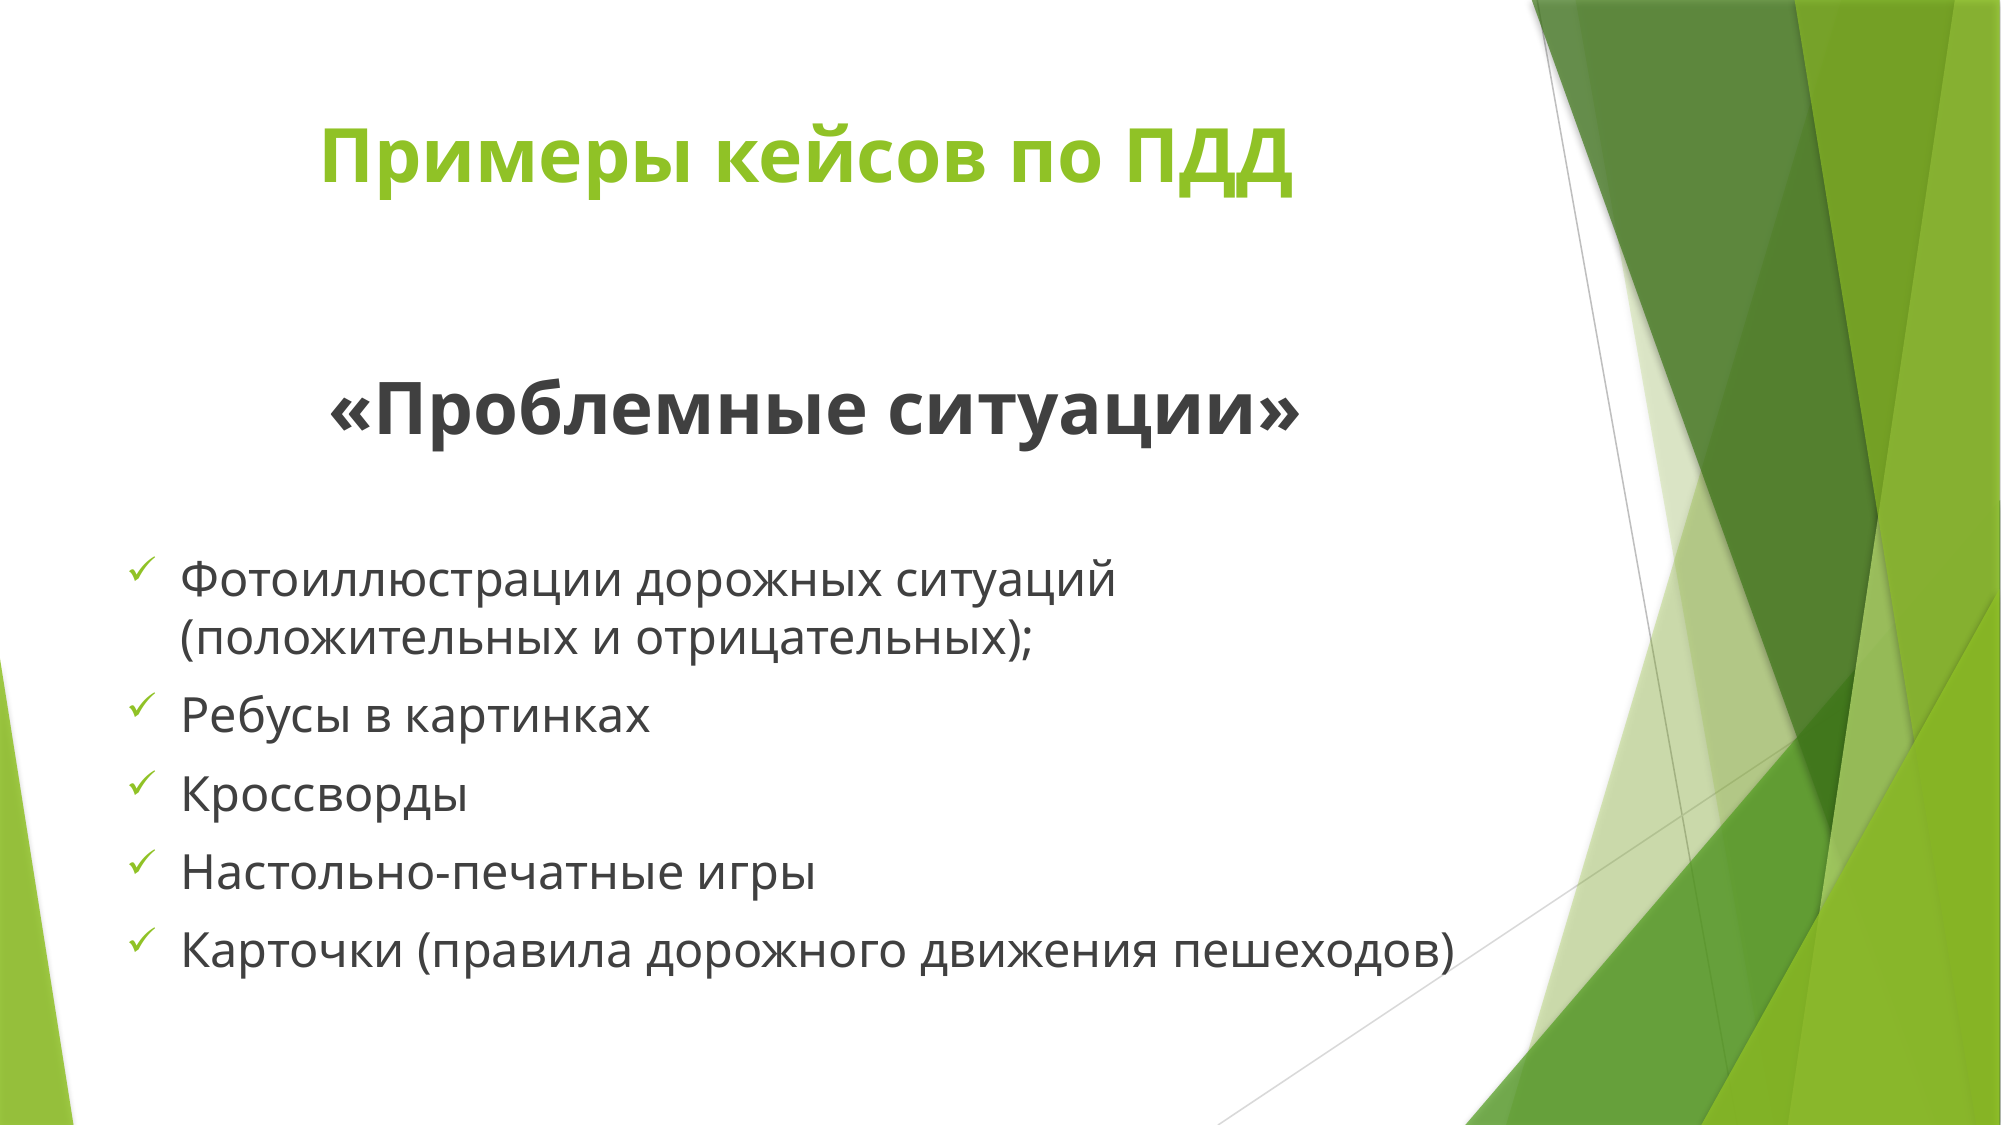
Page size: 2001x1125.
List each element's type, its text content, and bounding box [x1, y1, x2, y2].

title Примеры кейсов по ПДД [111, 99, 1522, 317]
list «Проблемные ситуации» Фотоиллюстрации дорожных ситуаций (положительных и отрицательных); Ребусы в картинках Кроссворды Настольно-печатные игры Карточки (правила дорожного движения пешеходов) [111, 354, 1522, 992]
